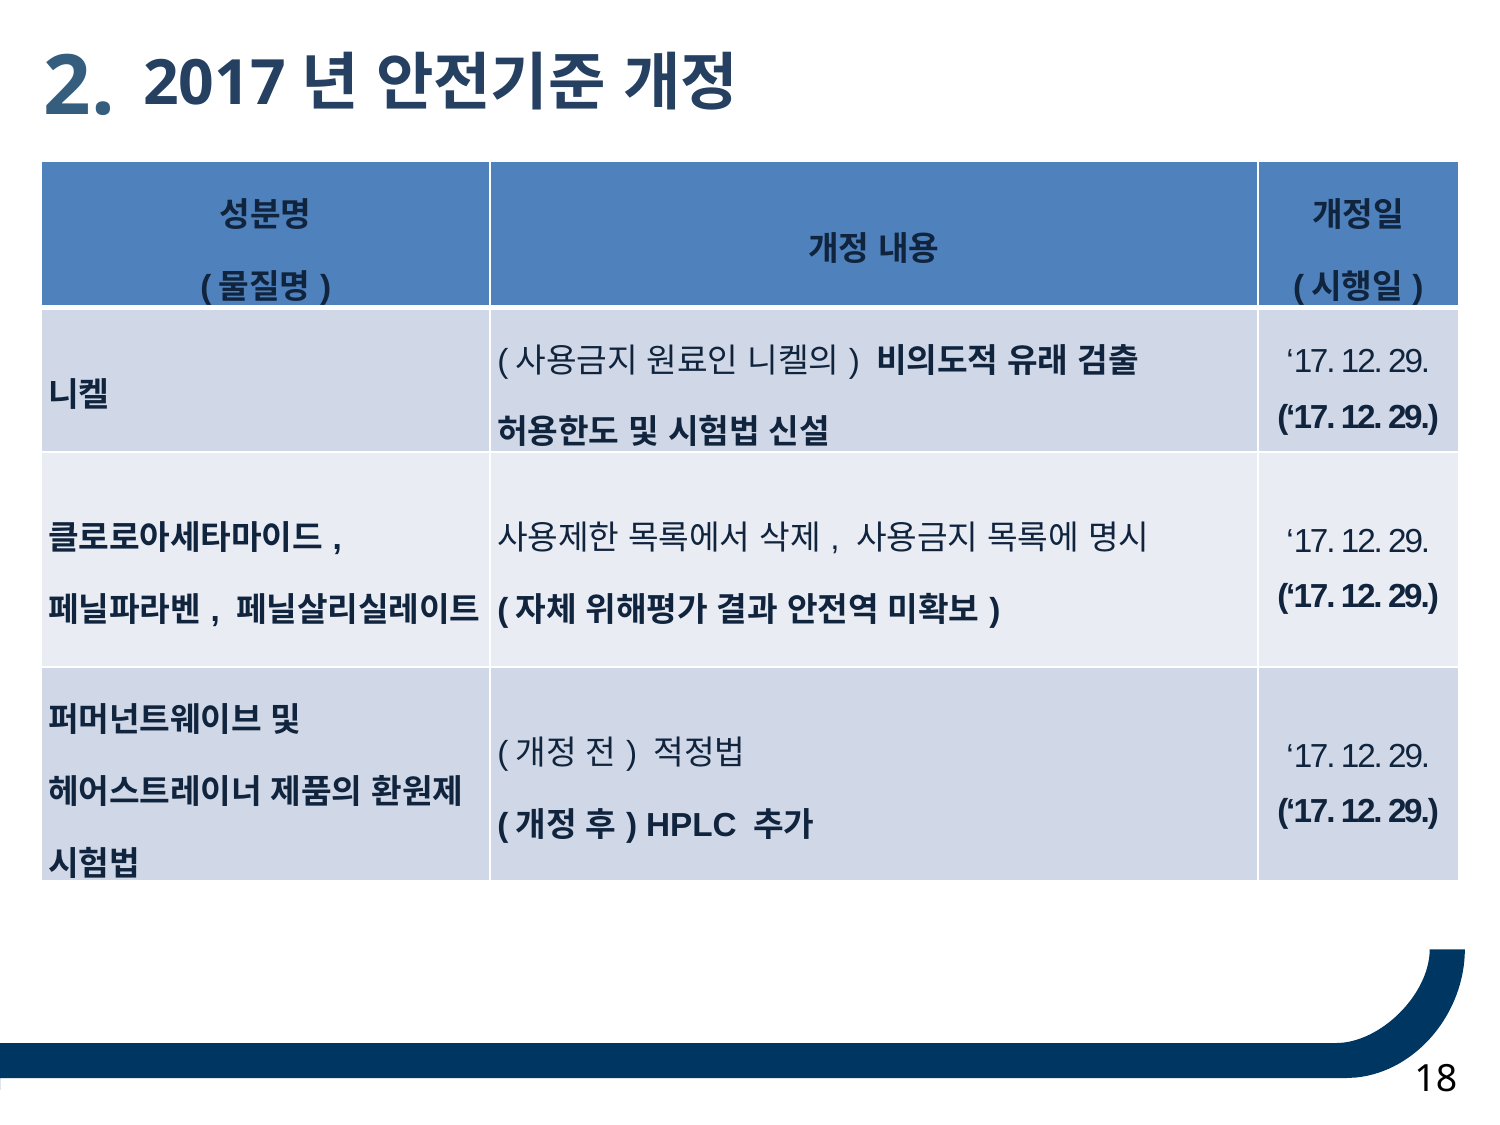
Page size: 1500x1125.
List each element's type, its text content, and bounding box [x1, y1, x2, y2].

text_box 2017년 안전기준 개정 [172, 75, 1164, 125]
table_cell 니켈 [42, 310, 489, 451]
text_box 18 [1399, 1046, 1477, 1107]
table_cell ‘17. 12. 29. (‘17. 12. 29.) [1259, 668, 1458, 880]
text_box [0, 0, 1500, 75]
table_header 개정 내용 [491, 162, 1257, 305]
text_box 2. [7, 23, 172, 139]
table_cell ‘17. 12. 29. (‘17. 12. 29.) [1259, 310, 1458, 451]
table_cell 사용제한 목록에서 삭제, 사용금지 목록에 명시 (자체 위해평가 결과 안전역 미확보) [491, 453, 1257, 666]
table_cell ‘17. 12. 29. (‘17. 12. 29.) [1259, 453, 1458, 666]
table_header 성분명 (물질명) [42, 162, 489, 305]
table_header 개정일 (시행일) [1259, 162, 1458, 305]
table_cell (개정 전) 적정법 (개정 후) HPLC 추가 [491, 668, 1257, 880]
table_cell 퍼머넌트웨이브 및 헤어스트레이너 제품의 환원제 시험법 [42, 668, 489, 880]
table_cell (사용금지 원료인 니켈의) 비의도적 유래 검출 허용한도 및 시험법 신설 [491, 310, 1257, 451]
table_cell 클로로아세타마이드, 페닐파라벤, 페닐살리실레이트 [42, 453, 489, 666]
